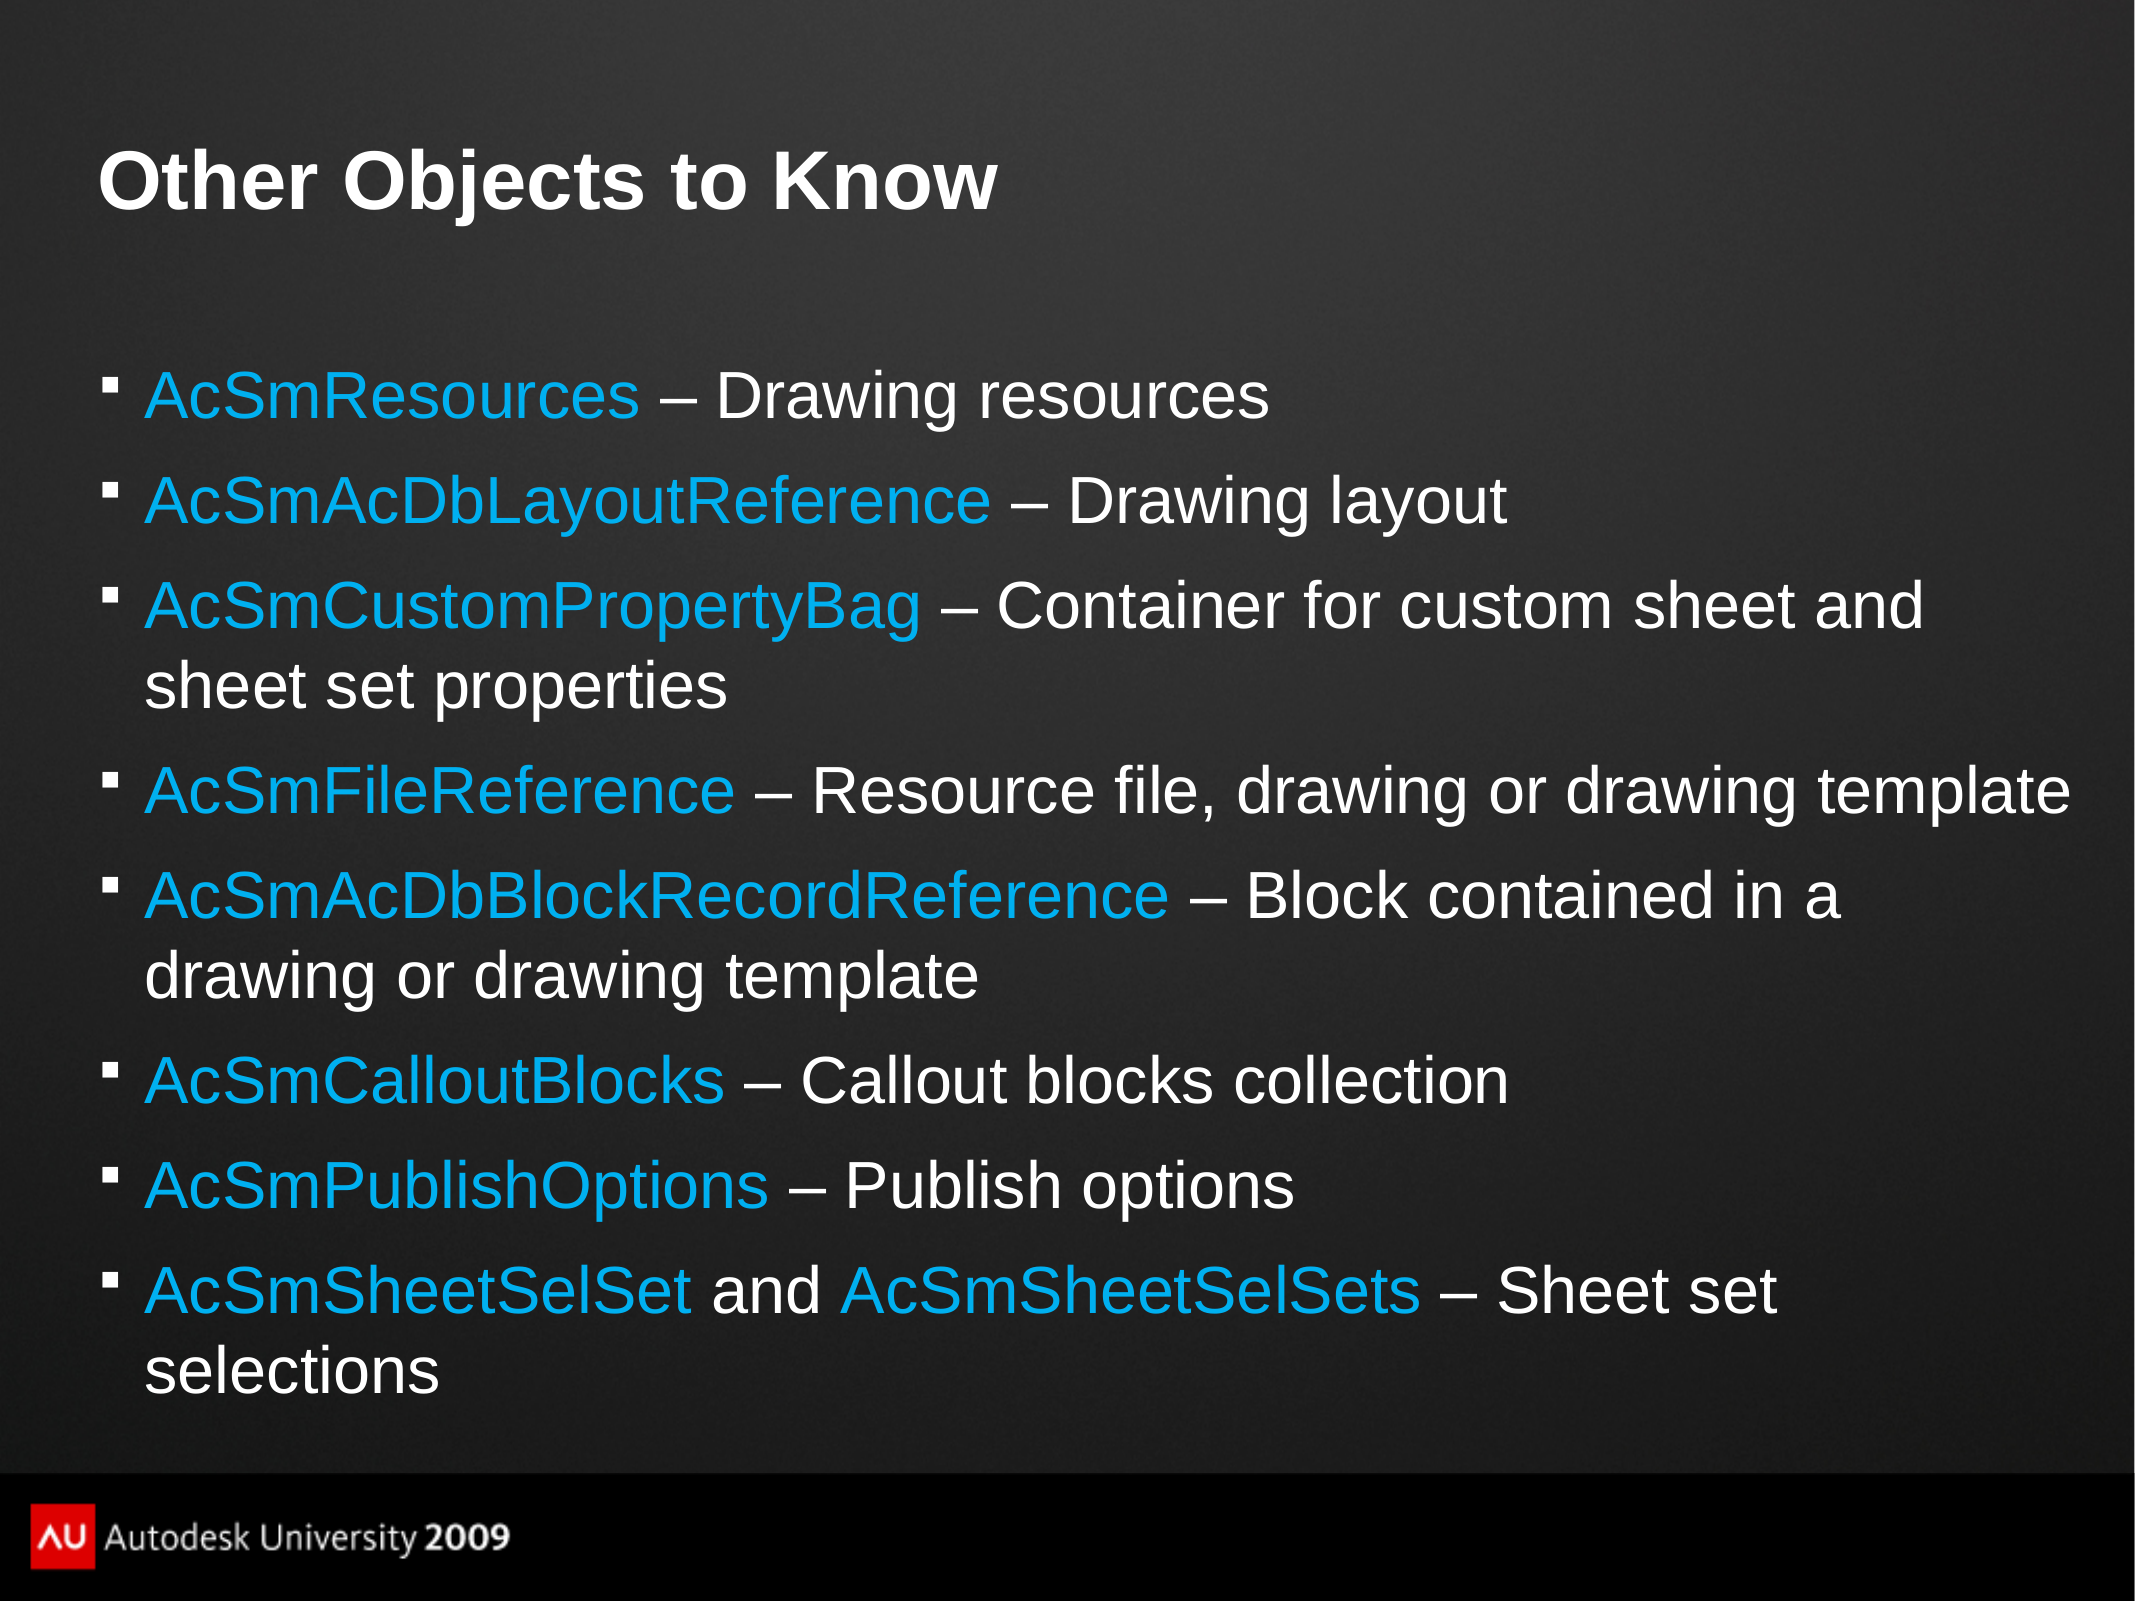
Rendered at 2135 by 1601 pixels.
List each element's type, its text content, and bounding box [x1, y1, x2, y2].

title Other Objects to Know [96, 59, 2028, 293]
list AcSmResources – Drawing resources AcSmAcDbLayoutReference – Drawing layout AcSmCustomPropertyBag – Container for custom sheet and sheet set properties AcSmFileReference – Resource file, drawing or drawing template AcSmAcDbBlockRecordReference – Block contained in a drawing or drawing template AcSmCalloutBlocks – Callout blocks collection AcSmPublishOptions – Publish options AcSmSheetSelSet and AcSmSheetSelSets – Sheet set selections [97, 351, 2081, 1452]
picture [0, 0, 2135, 1601]
